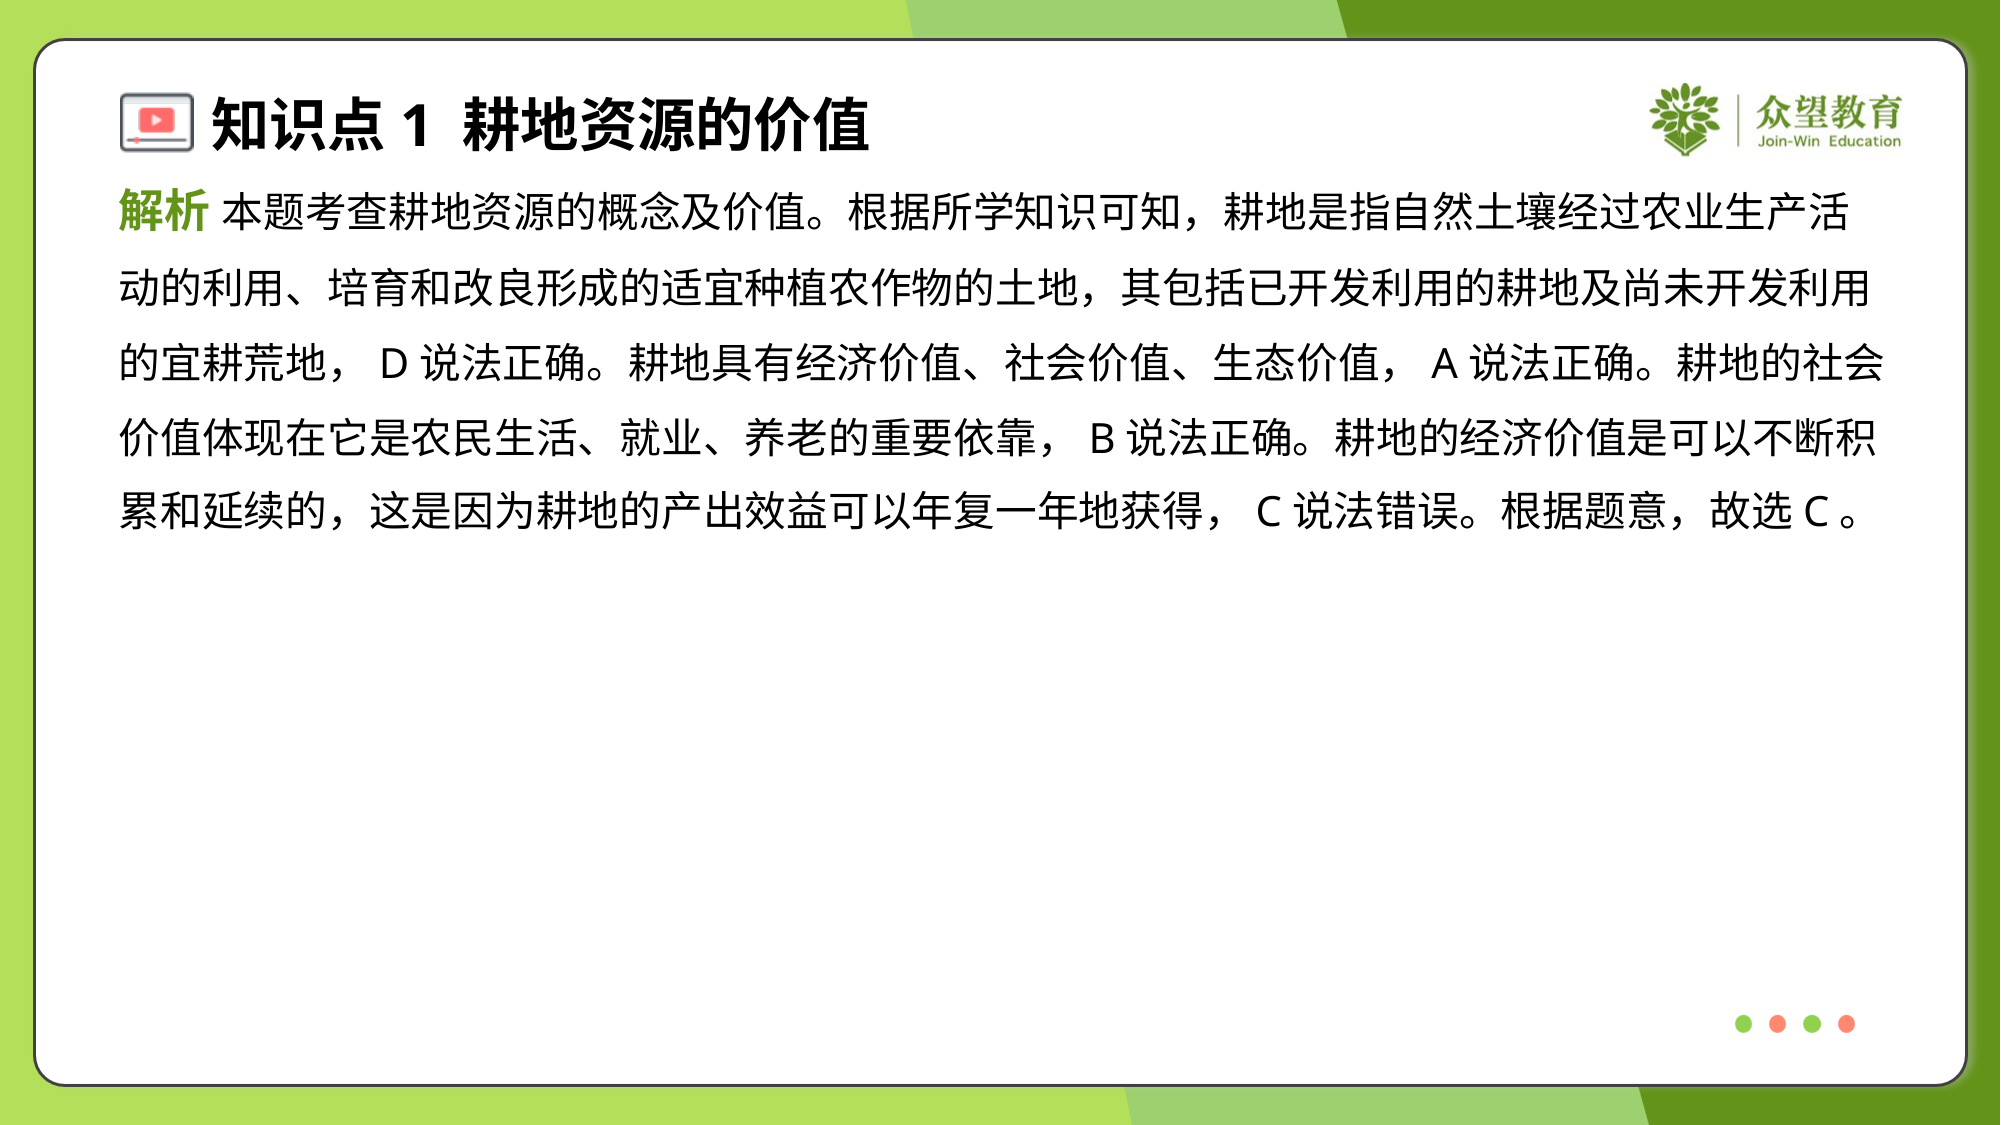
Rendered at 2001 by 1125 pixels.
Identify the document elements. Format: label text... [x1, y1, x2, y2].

text_box 解析 本题考查耕地资源的概念及价值。根据所学知识可知，耕地是指自然土壤经过农业生产活 动的利用、培育和改良形成的适宜种植农作物的土地，其包括已开发利用的耕地及尚未开发利用 的宜耕荒地，D说法正确。耕地具有经济价值、社会价值、生态价值，A说法正确。耕地的社会 价值体现在它是农民生活、就业、养老的重要依靠，B说法正确。耕地的经济价值是可以不断积 累和延续的，这是因为耕地的产出效益可以年复一年地获得，C说法错误。根据题意，故选C。 [118, 159, 1883, 527]
picture [0, 0, 2000, 1125]
